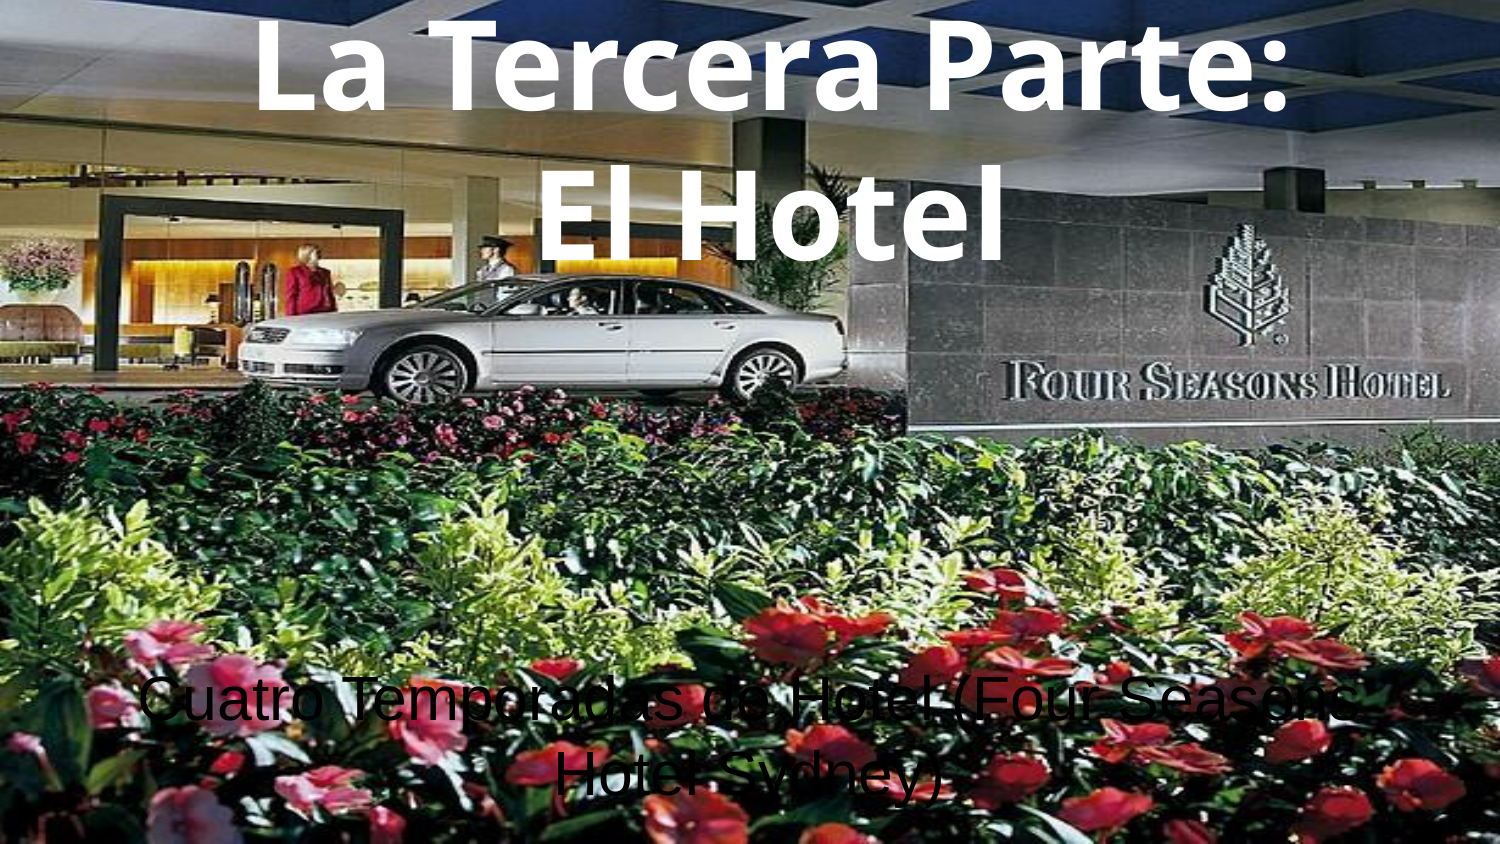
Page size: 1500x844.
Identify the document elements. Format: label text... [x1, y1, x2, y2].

subtitle Cuatro Temporadas de Hotel (Four Seasons Hotel Sydney) [108, 642, 1392, 793]
title La Tercera Parte: El Hotel [108, 39, 1384, 301]
picture [0, 0, 1500, 844]
